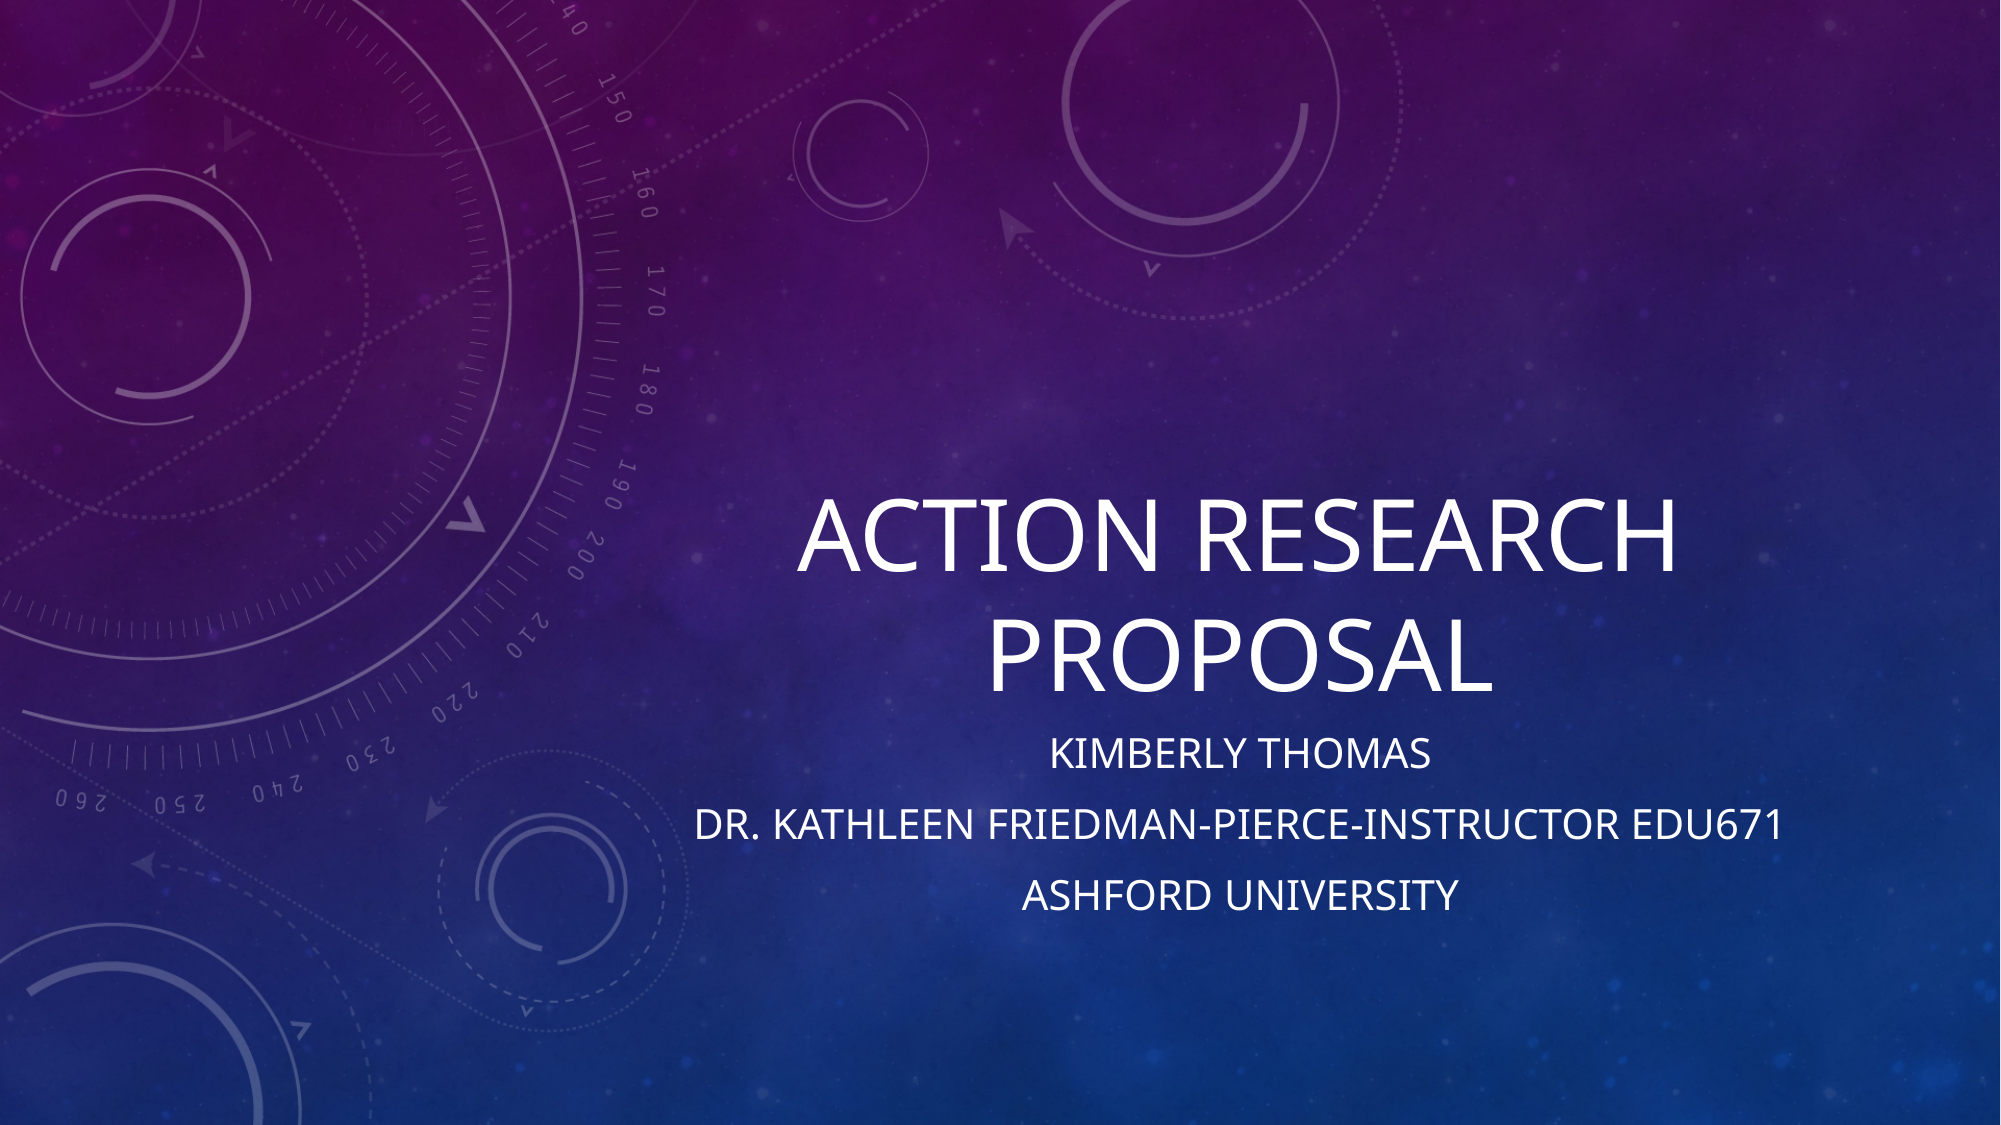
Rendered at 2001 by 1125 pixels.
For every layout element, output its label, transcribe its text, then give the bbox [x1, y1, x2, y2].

subtitle Kimberly Thomas Dr. Kathleen Friedman-Pierce-Instructor EDU671 Ashford University [650, 719, 1831, 1001]
picture [0, 0, 2001, 1125]
title Action Research Proposal [650, 322, 1831, 719]
